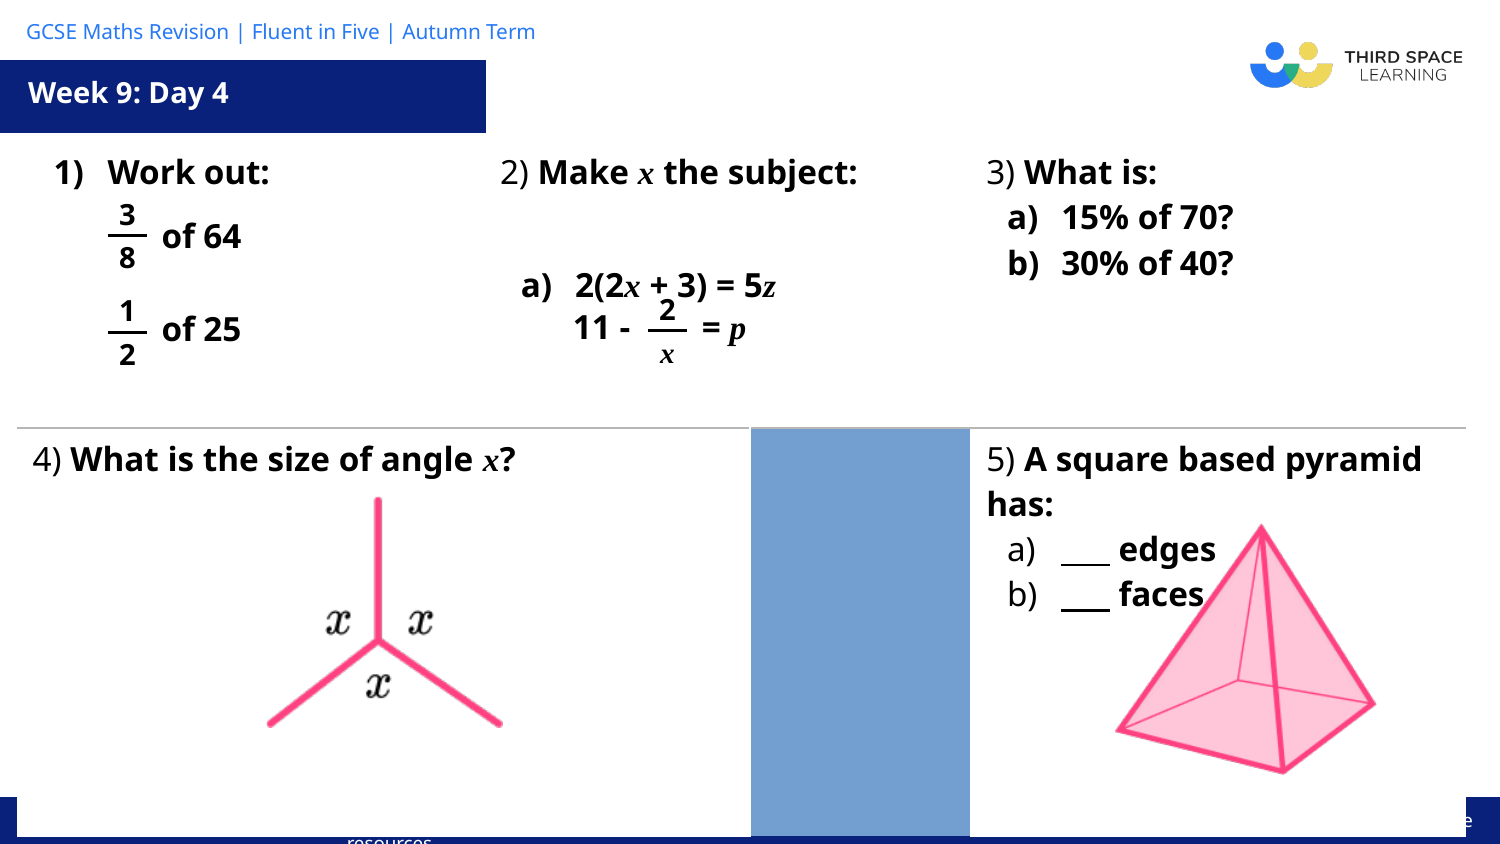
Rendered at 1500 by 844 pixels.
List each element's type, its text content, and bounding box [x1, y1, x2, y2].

table_cell 4) What is the size of angle x? [19, 429, 749, 835]
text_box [647, 290, 688, 371]
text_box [107, 195, 148, 276]
text_box 11 - [557, 290, 646, 361]
text_box = p [688, 290, 813, 361]
table_header 3) What is: 15% of 70? 30% of 40? [972, 142, 1464, 427]
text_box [107, 292, 148, 373]
table_header Work out: [19, 142, 484, 427]
text_box Week 9: Day 4 [13, 59, 383, 160]
picture [1113, 523, 1377, 776]
picture [1250, 33, 1465, 99]
picture [266, 495, 503, 728]
text_box of 64 [152, 200, 273, 271]
text_box of 25 [148, 292, 273, 363]
table_header 2) Make x the subject: 2(2x + 3) = 5z [486, 142, 970, 427]
table_cell 5) A square based pyramid has: ⠀⠀ edges ⠀⠀ faces [972, 429, 1464, 835]
